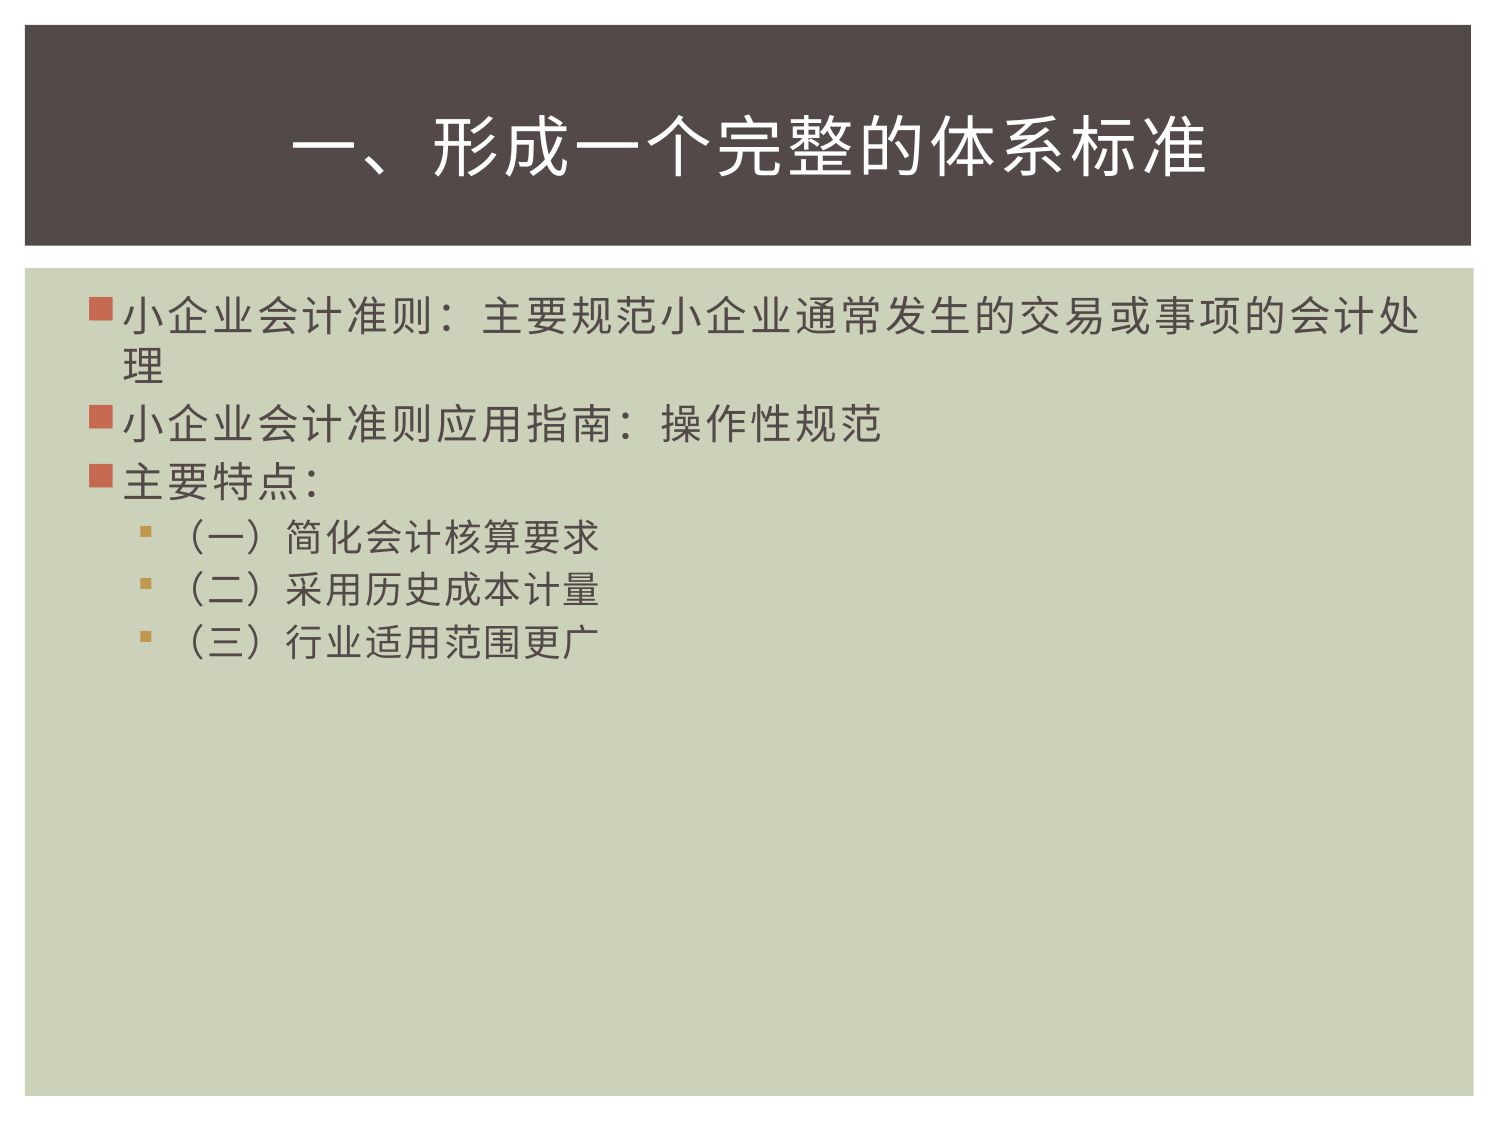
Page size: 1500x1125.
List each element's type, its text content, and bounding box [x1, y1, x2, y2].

list 小企业会计准则：主要规范小企业通常发生的交易或事项的会计处理 小企业会计准则应用指南：操作性规范 主要特点： （一）简化会计核算要求 （二）采用历史成本计量 （三）行业适用范围更广 [62, 281, 1442, 1005]
title 一、形成一个完整的体系标准 [62, 58, 1438, 232]
